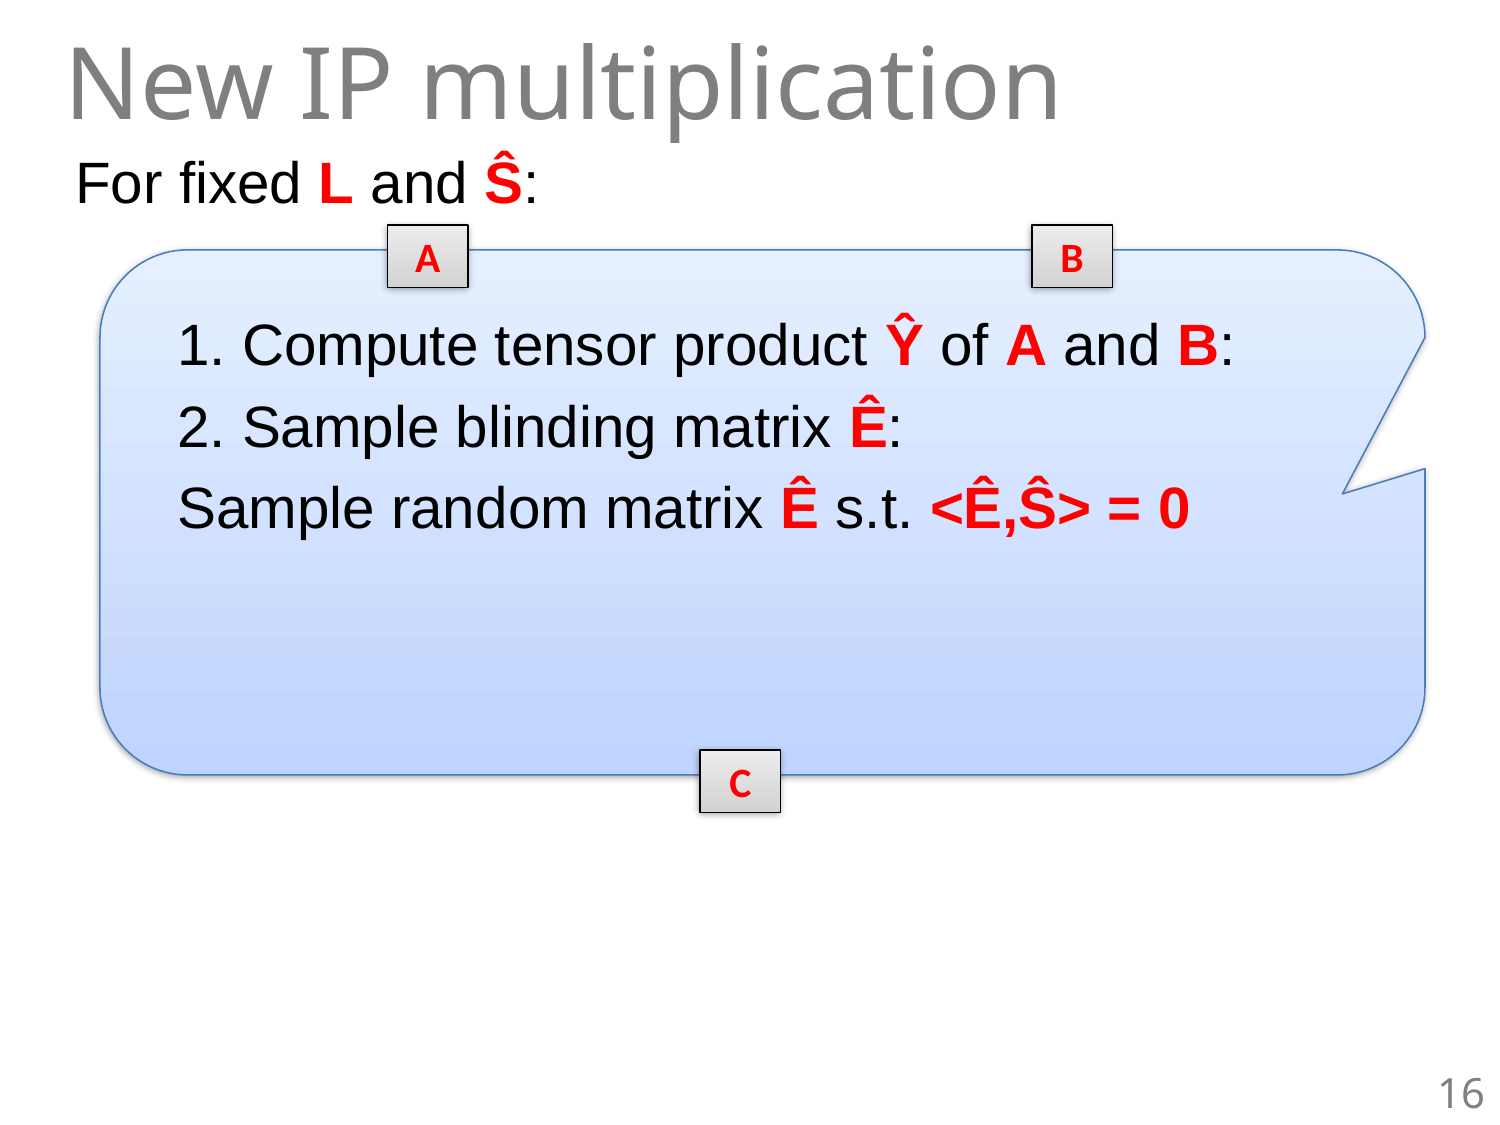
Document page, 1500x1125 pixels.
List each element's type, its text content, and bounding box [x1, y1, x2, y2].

text_box 2. Sample blinding matrix Ê: [162, 381, 1013, 462]
text_box New IP multiplication [49, 12, 1338, 148]
text_box A [387, 224, 469, 288]
text_box Sample random matrix Ê s.t. <Ê,Ŝ> = 0 [162, 462, 1313, 548]
text_box For fixed L and Ŝ: [60, 137, 1500, 223]
text_box 1. Compute tensor product Ŷ of A and B: [162, 299, 1375, 385]
text_box C [699, 749, 781, 813]
text_box [99, 249, 1426, 776]
text_box B [1031, 224, 1113, 288]
slide_number 16 [1408, 1065, 1500, 1125]
